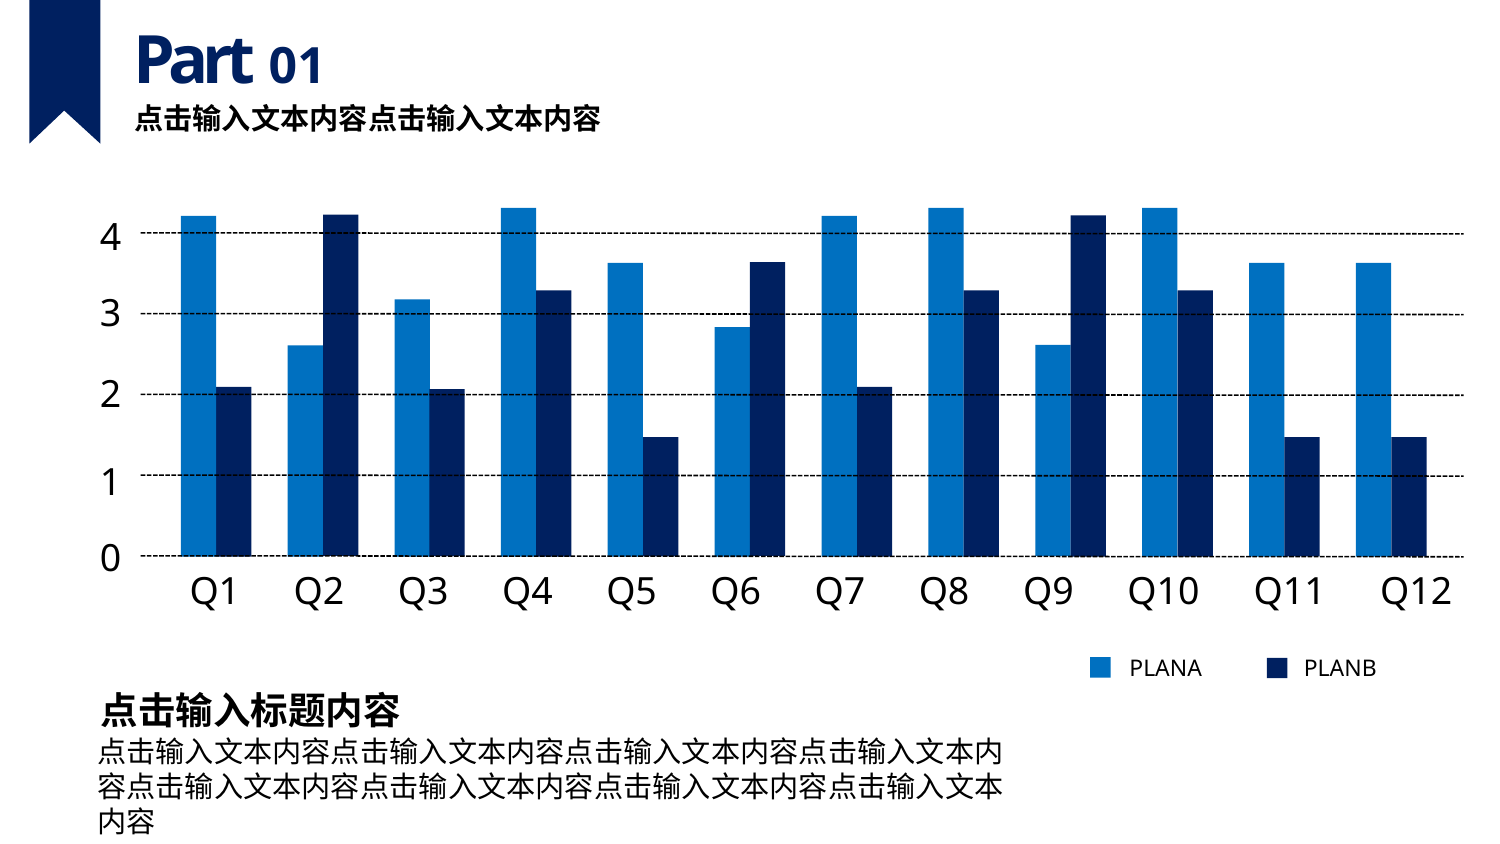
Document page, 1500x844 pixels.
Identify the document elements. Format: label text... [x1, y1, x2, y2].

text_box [1355, 485, 1427, 554]
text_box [821, 215, 893, 231]
text_box PLANB [1288, 646, 1392, 689]
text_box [607, 323, 679, 392]
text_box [500, 404, 572, 473]
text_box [821, 323, 893, 392]
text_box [1141, 404, 1214, 473]
text_box PLANA [1114, 646, 1218, 689]
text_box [1248, 404, 1320, 473]
text_box 3 [85, 281, 137, 342]
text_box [821, 404, 893, 473]
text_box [1035, 215, 1107, 231]
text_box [928, 242, 1000, 311]
text_box Q12 [1365, 559, 1468, 620]
text_box Q9 [1008, 565, 1089, 620]
text_box [1088, 655, 1113, 680]
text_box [1035, 323, 1107, 392]
text_box Q2 [278, 565, 360, 620]
text_box Q10 [1112, 565, 1215, 620]
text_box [180, 404, 252, 473]
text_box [714, 404, 786, 473]
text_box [500, 242, 572, 311]
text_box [928, 485, 1000, 554]
text_box 4 [85, 205, 137, 266]
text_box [1141, 207, 1214, 231]
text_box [1355, 323, 1427, 392]
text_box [1248, 323, 1320, 392]
text_box [1265, 656, 1288, 680]
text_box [180, 242, 252, 311]
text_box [1248, 262, 1320, 311]
text_box Q7 [799, 565, 881, 620]
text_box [1141, 485, 1214, 554]
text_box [928, 323, 1000, 392]
text_box 点击输入文本内容点击输入文本内容点击输入文本内容点击输入文本内容点击输入文本内容点击输入文本内容点击输入文本内容点击输入文本内容 [82, 725, 1036, 844]
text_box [287, 323, 359, 392]
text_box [714, 261, 786, 311]
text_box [180, 485, 252, 554]
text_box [180, 215, 252, 231]
text_box Q11 [1239, 565, 1341, 620]
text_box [607, 404, 679, 473]
text_box 点击输入标题内容 [86, 679, 416, 725]
text_box 0 [85, 526, 137, 587]
text_box Q6 [695, 565, 777, 620]
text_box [1248, 485, 1320, 554]
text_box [1035, 485, 1107, 554]
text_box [287, 404, 359, 473]
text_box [500, 485, 572, 554]
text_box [607, 262, 679, 311]
text_box Q5 [591, 565, 672, 620]
text_box Q8 [904, 565, 985, 620]
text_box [821, 242, 893, 311]
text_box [1355, 262, 1427, 311]
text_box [287, 214, 359, 231]
text_box Part 01 [118, 9, 341, 104]
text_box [1035, 242, 1107, 311]
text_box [714, 323, 786, 392]
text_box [394, 323, 465, 392]
text_box Q3 [383, 565, 464, 620]
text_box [287, 242, 359, 311]
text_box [607, 485, 679, 554]
text_box 点击输入文本内容点击输入文本内容 [119, 93, 618, 143]
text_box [500, 207, 572, 231]
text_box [928, 404, 1000, 473]
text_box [394, 299, 465, 311]
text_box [821, 485, 893, 554]
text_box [287, 485, 359, 554]
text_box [394, 485, 465, 554]
text_box Q1 [174, 565, 256, 620]
text_box [27, 0, 103, 146]
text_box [1141, 242, 1214, 311]
text_box 2 [85, 363, 137, 423]
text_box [500, 323, 572, 392]
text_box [1035, 404, 1107, 473]
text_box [180, 323, 252, 392]
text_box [1355, 404, 1427, 473]
text_box 1 [85, 450, 137, 511]
text_box Q4 [487, 565, 568, 620]
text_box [714, 485, 786, 554]
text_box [928, 207, 1000, 231]
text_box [1141, 323, 1214, 392]
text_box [394, 404, 465, 473]
